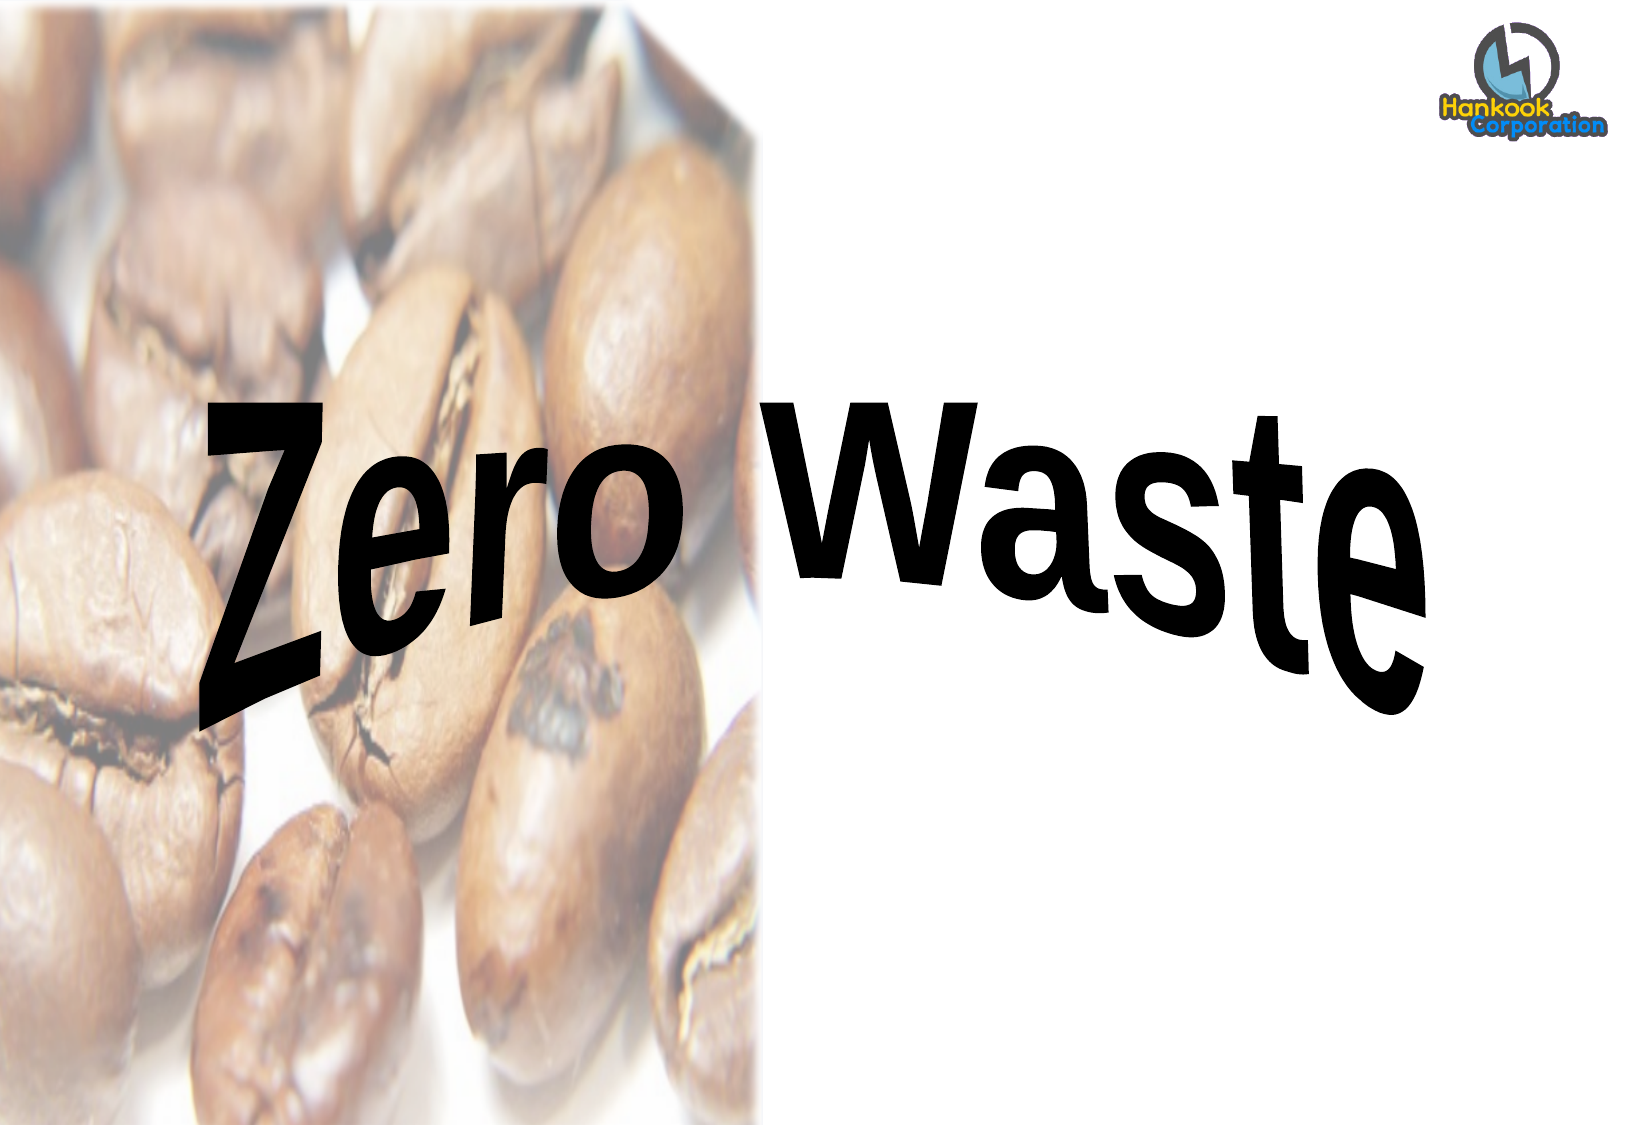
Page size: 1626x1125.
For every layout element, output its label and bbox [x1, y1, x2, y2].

text_box [0, 15, 747, 1125]
picture [1423, 15, 1625, 156]
